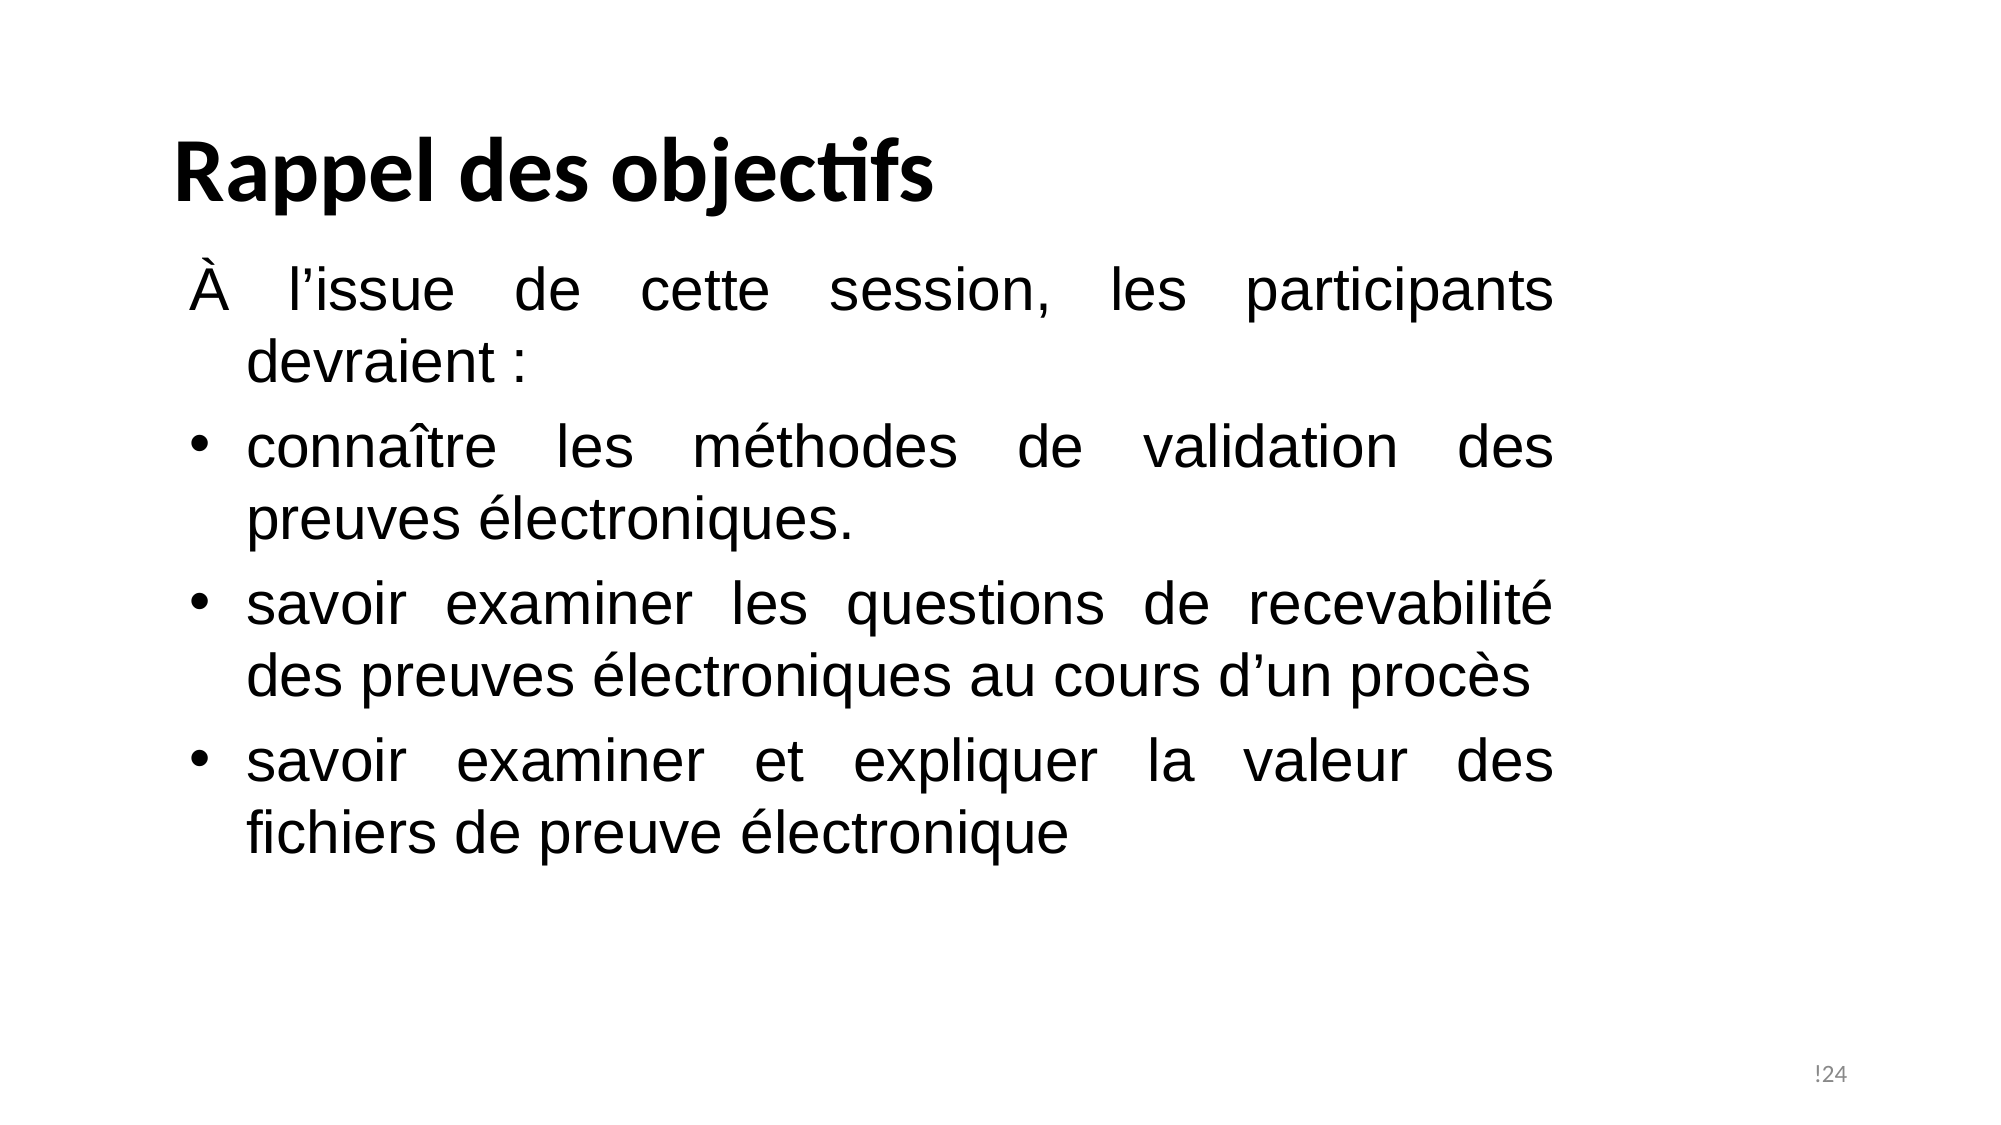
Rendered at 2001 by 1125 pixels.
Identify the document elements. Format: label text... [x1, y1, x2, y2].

text_box À l’issue de cette session, les participants devraient : connaître les méthodes de validation des preuves électroniques. savoir examiner les questions de recevabilité des preuves électroniques au cours d’un procès savoir examiner et expliquer la valeur des fichiers de preuve électronique [174, 242, 1572, 1036]
title Rappel des objectifs [158, 108, 1509, 236]
slide_number !24 [1412, 1042, 1863, 1103]
